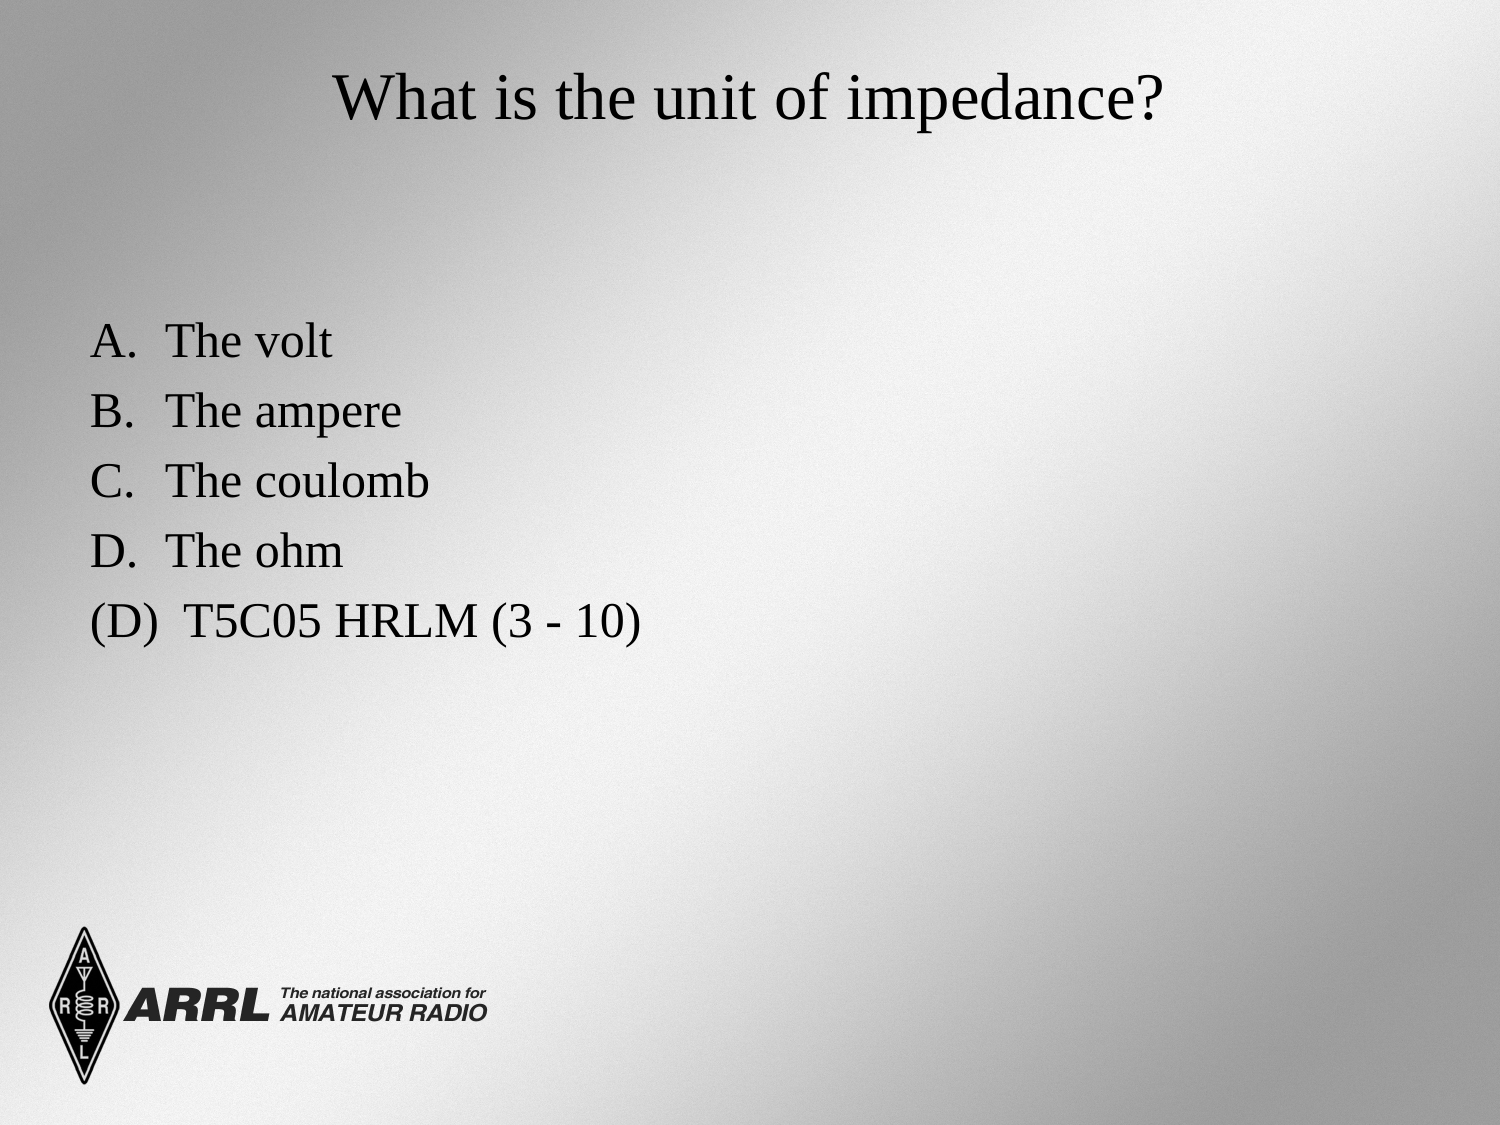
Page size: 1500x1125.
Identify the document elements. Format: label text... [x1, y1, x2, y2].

picture [0, 0, 1500, 1125]
list The volt The ampere The coulomb The ohm (D) T5C05 HRLM (3 - 10) [75, 299, 1425, 1005]
title What is the unit of impedance? [75, 45, 1425, 233]
